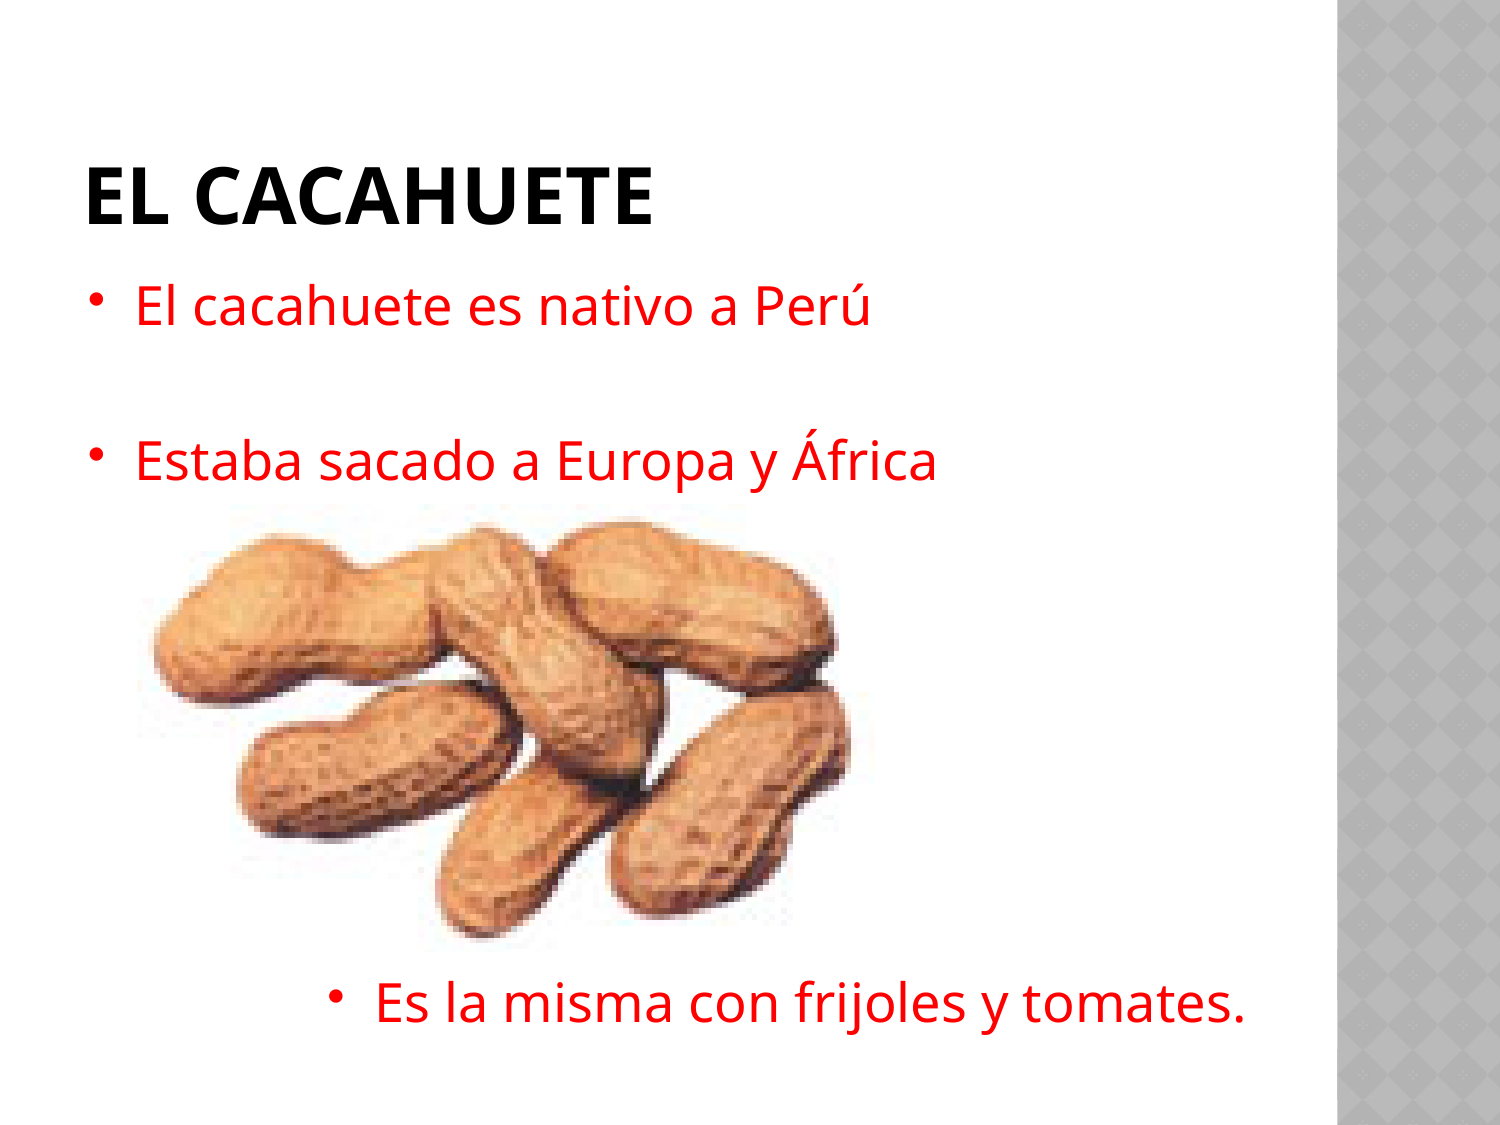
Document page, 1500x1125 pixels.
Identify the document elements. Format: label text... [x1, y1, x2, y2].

title El cacahuete [75, 52, 1263, 240]
picture [136, 499, 876, 952]
list El cacahuete es nativo a Perú Estaba sacado a Europa y África Es la misma con frijoles y tomates. [75, 264, 1263, 1059]
